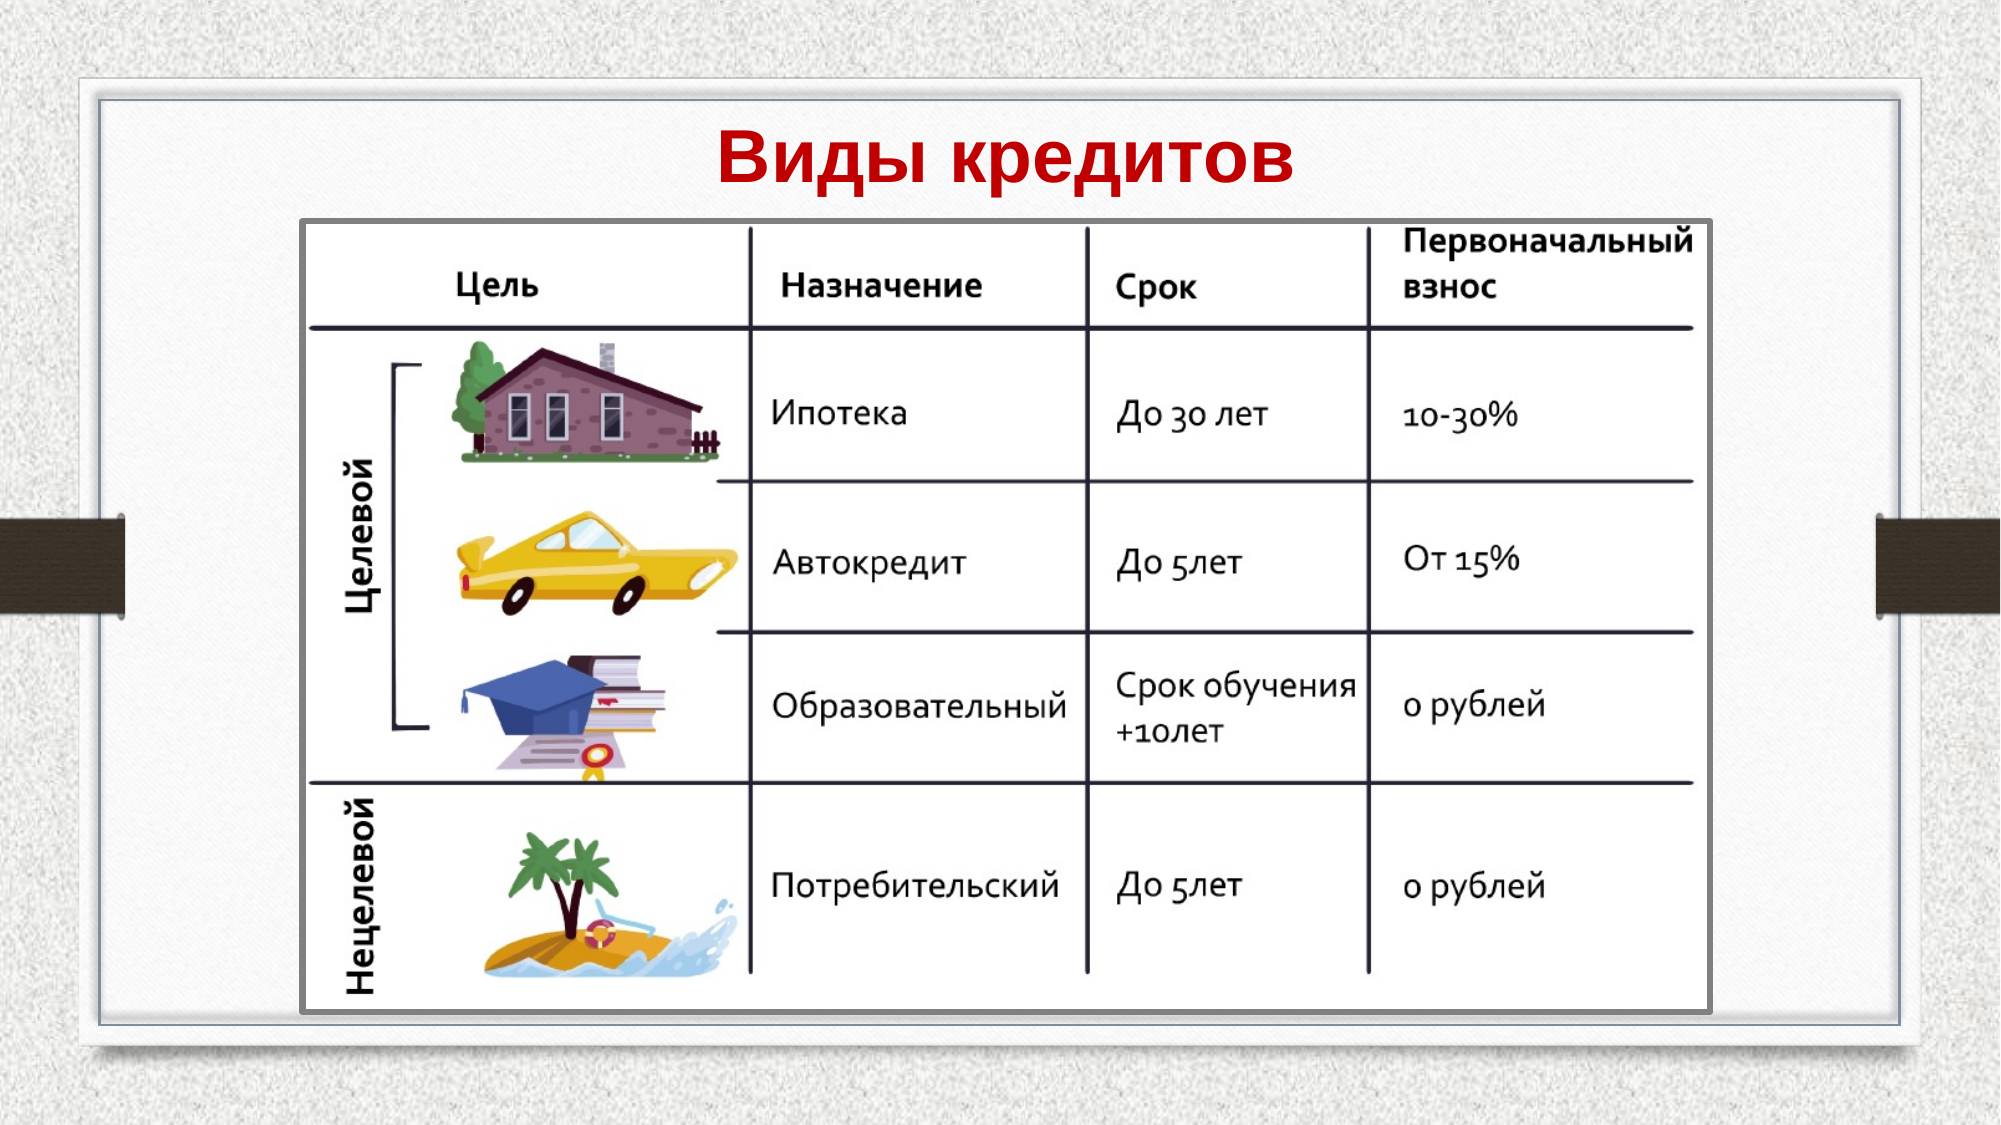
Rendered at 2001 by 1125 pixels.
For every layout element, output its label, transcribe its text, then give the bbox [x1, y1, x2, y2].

text_box Виды кредитов [218, 100, 1794, 208]
picture [0, 0, 2001, 1125]
